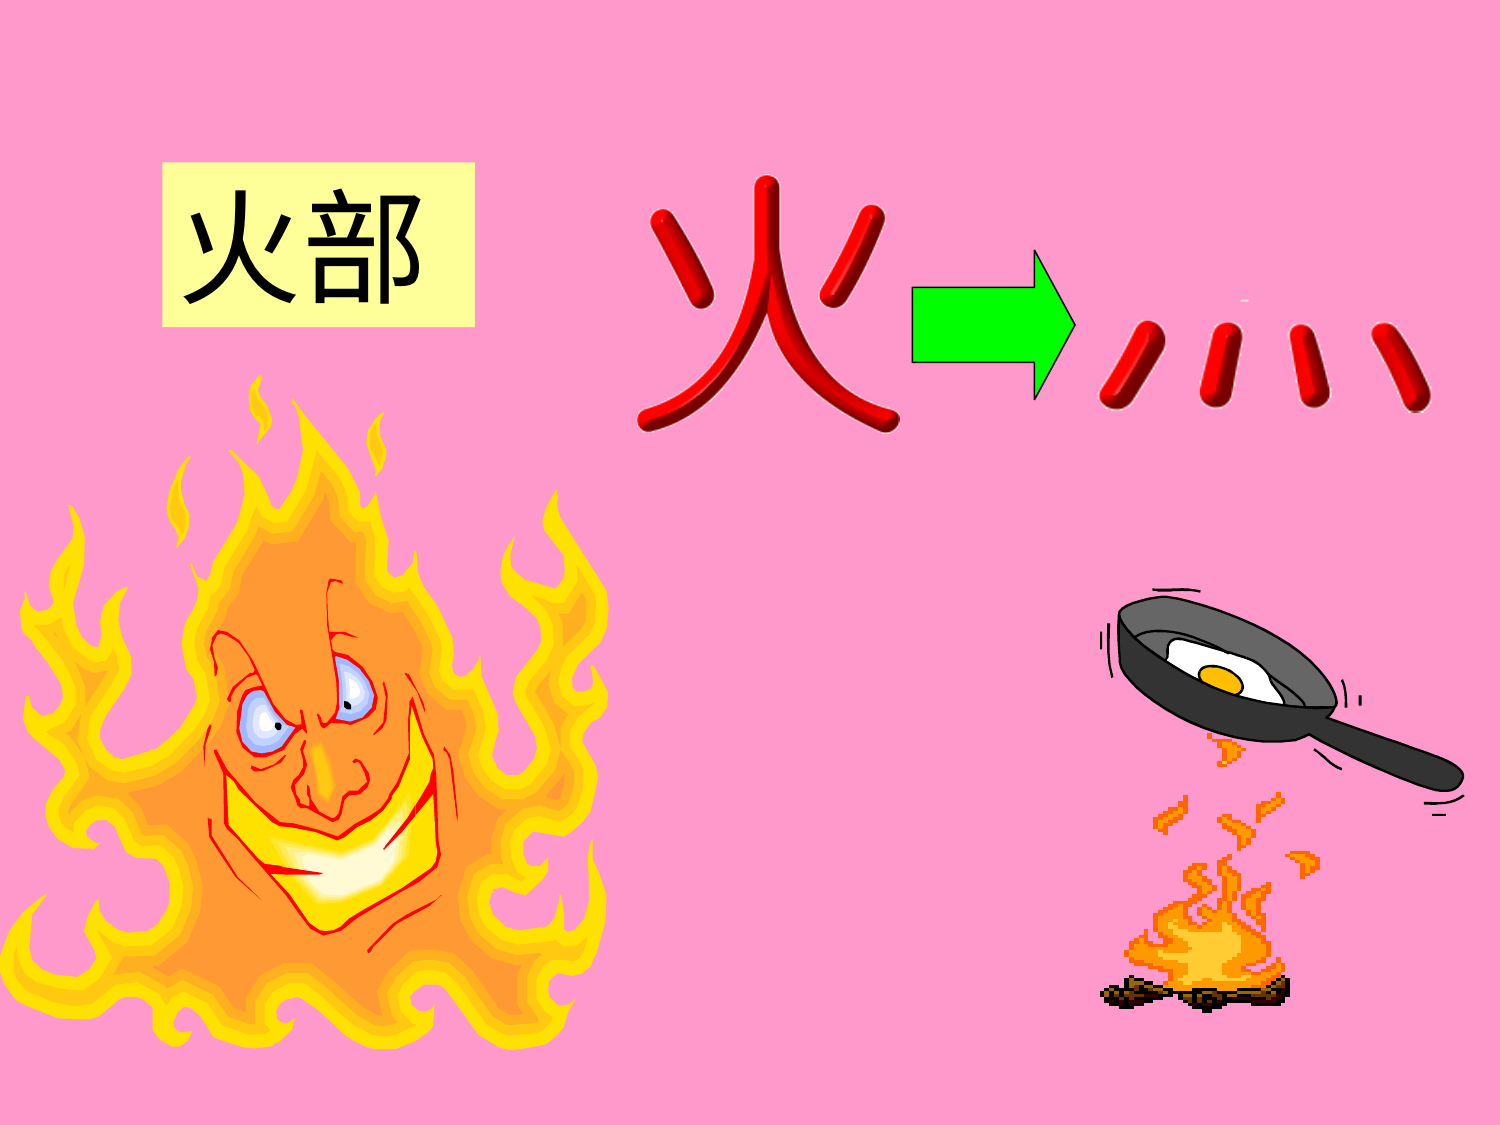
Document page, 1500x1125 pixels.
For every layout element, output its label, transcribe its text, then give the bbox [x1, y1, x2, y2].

picture [1087, 74, 1441, 413]
picture [637, 174, 901, 434]
picture [1099, 587, 1466, 1013]
text_box 火部 [162, 162, 475, 328]
text_box [912, 249, 1075, 400]
picture [0, 374, 609, 1051]
